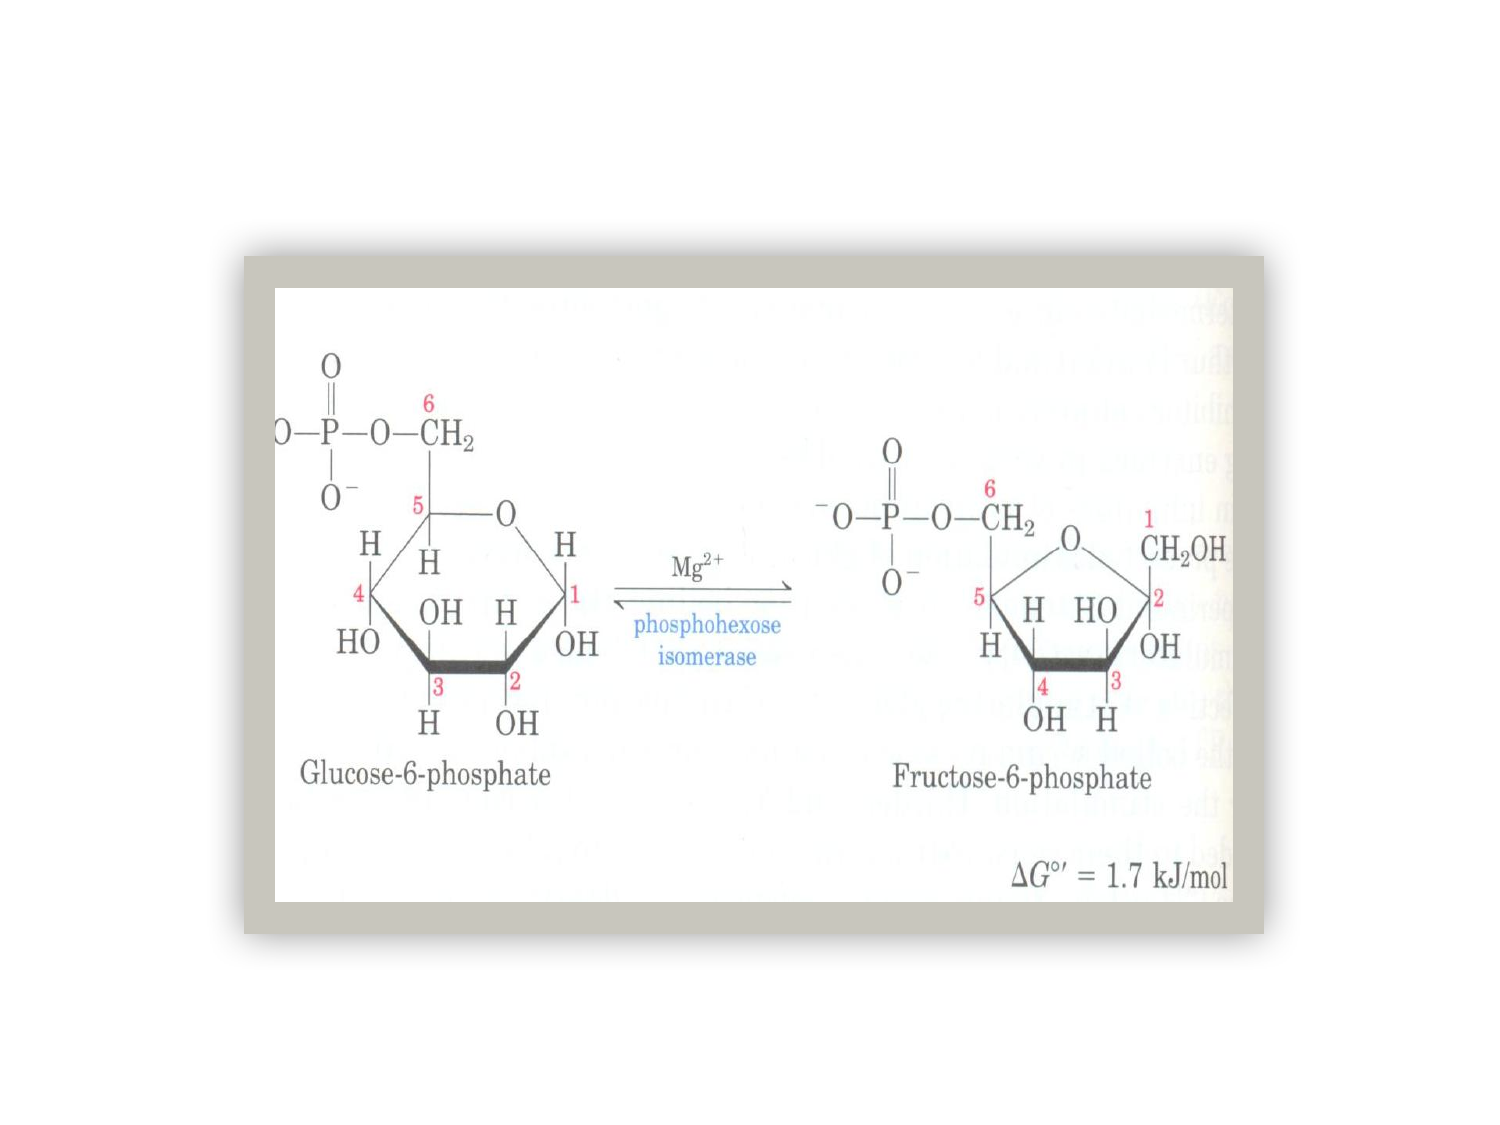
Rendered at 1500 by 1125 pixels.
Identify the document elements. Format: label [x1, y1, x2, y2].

list [274, 287, 1234, 903]
